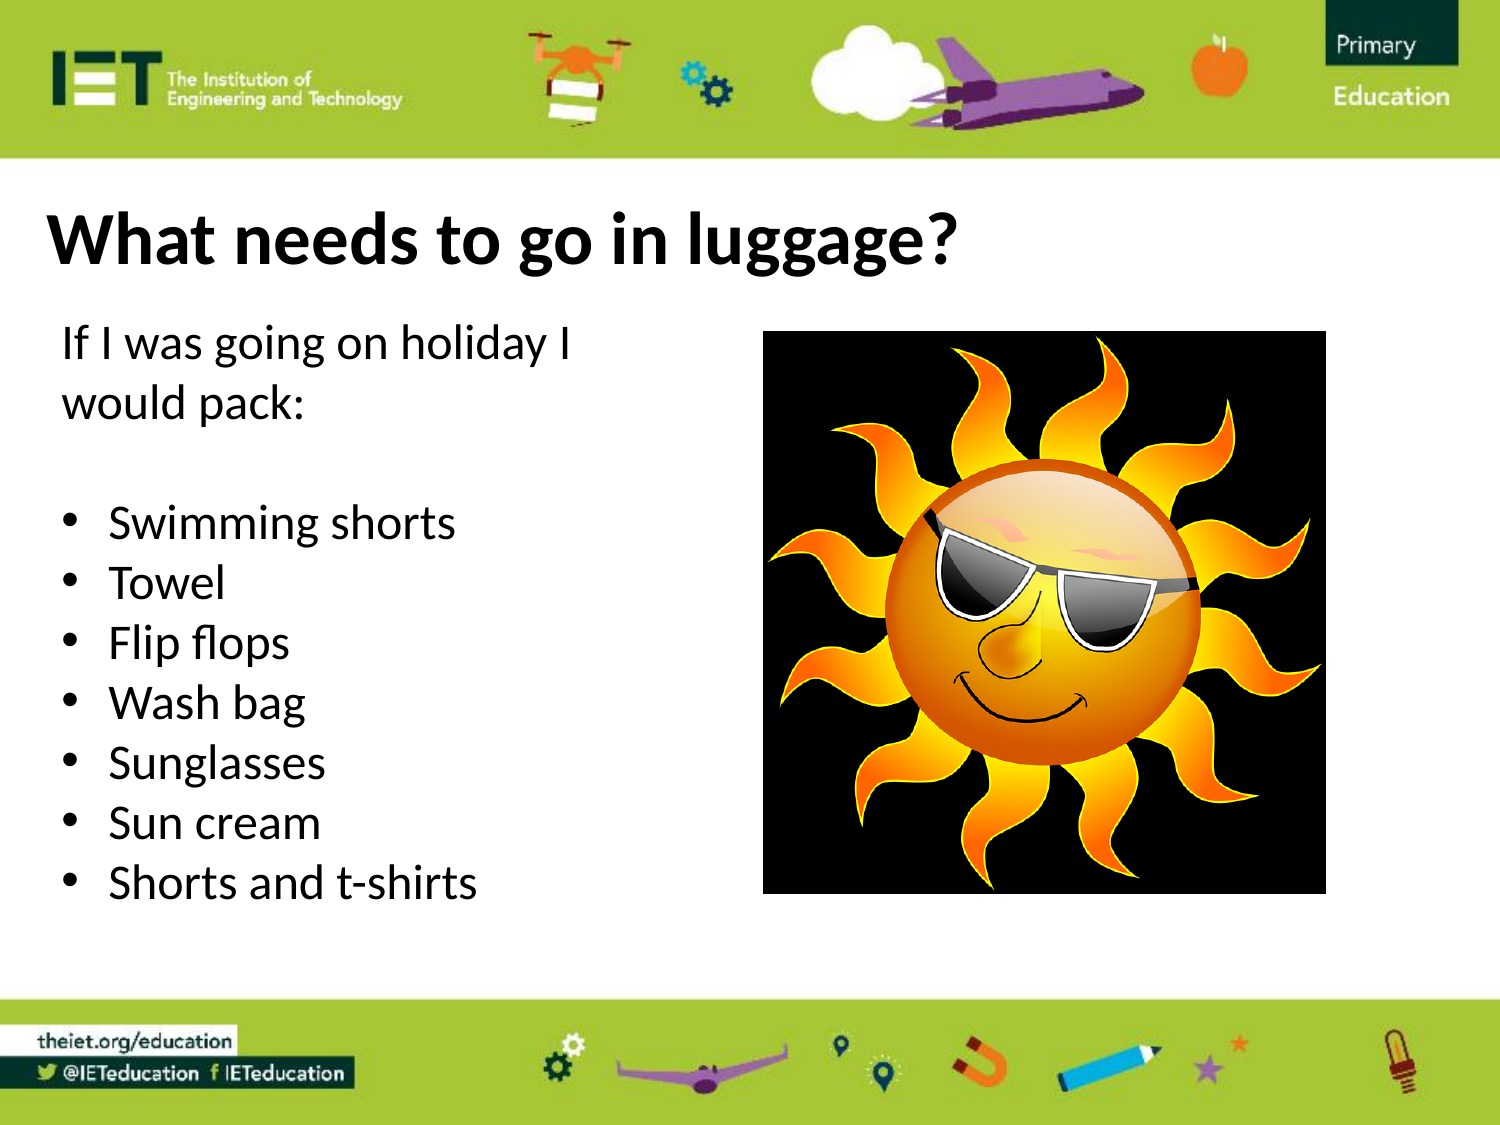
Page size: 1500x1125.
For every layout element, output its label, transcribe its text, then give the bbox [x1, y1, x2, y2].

text_box What needs to go in luggage? [31, 180, 1141, 300]
text_box If I was going on holiday I would pack: Swimming shorts Towel Flip flops Wash bag Sunglasses Sun cream Shorts and t-shirts [46, 301, 642, 917]
picture [0, 0, 1500, 1125]
